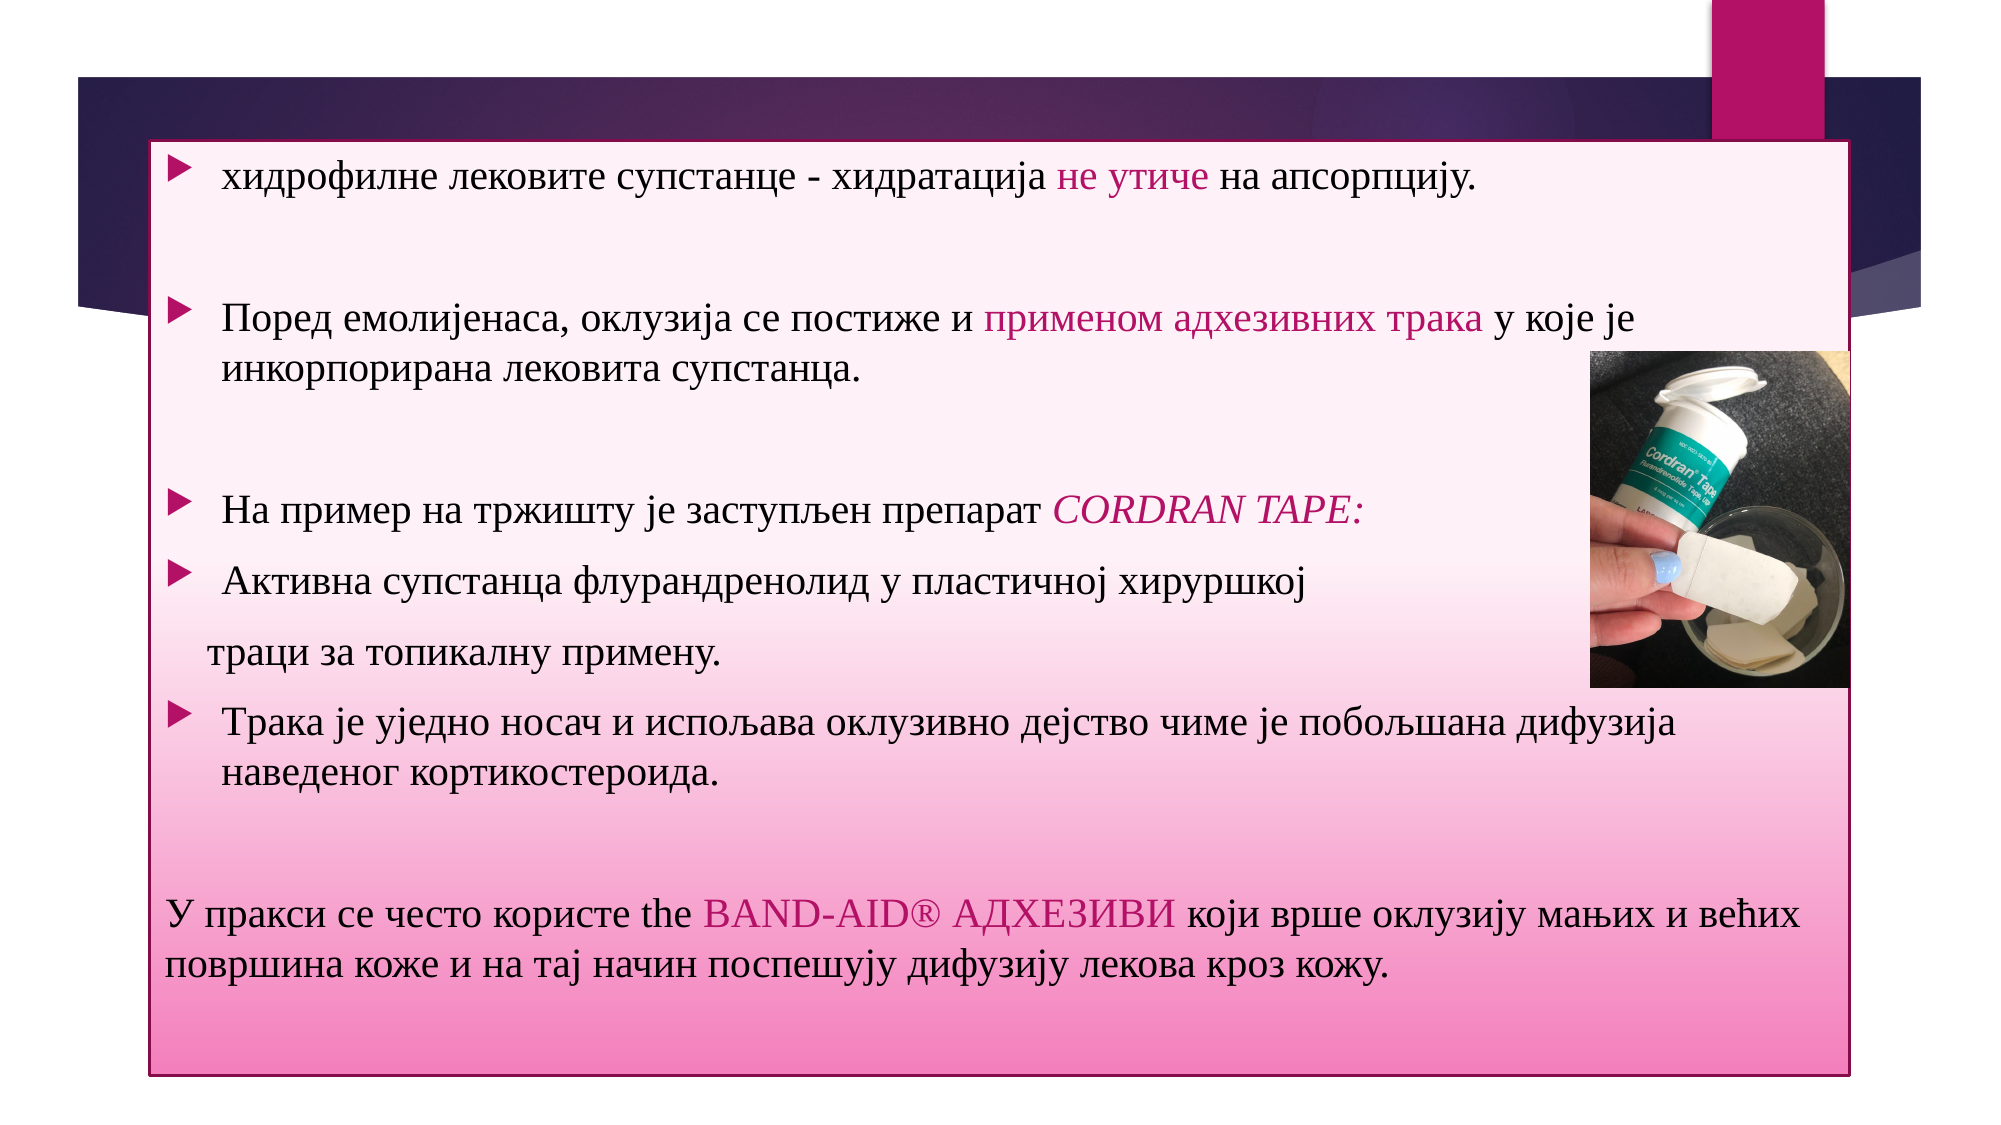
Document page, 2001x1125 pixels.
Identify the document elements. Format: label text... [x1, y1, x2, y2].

picture [1589, 351, 1851, 688]
list хидрофилне лековите супстанце - хидратација не утиче на апсорпцију. Поред емолијенаса, оклузија се постиже и применом адхезивних трака у које је инкорпорирана лековита супстанца. На пример на тржишту је заступљен препарат CORDRAN TAPE: Активна супстанца флурандренолид у пластичној хируршкој траци за топикалну примену. Трака је уједно носач и испољава оклузивно дејство чиме је побољшана дифузија наведеног кортикостероида. У пракси се често користе the BAND-AID® АДХЕЗИВИ који врше оклузију мањих и већих површина коже и на тај начин поспешују дифузију лекова кроз кожу. [148, 139, 1851, 1077]
